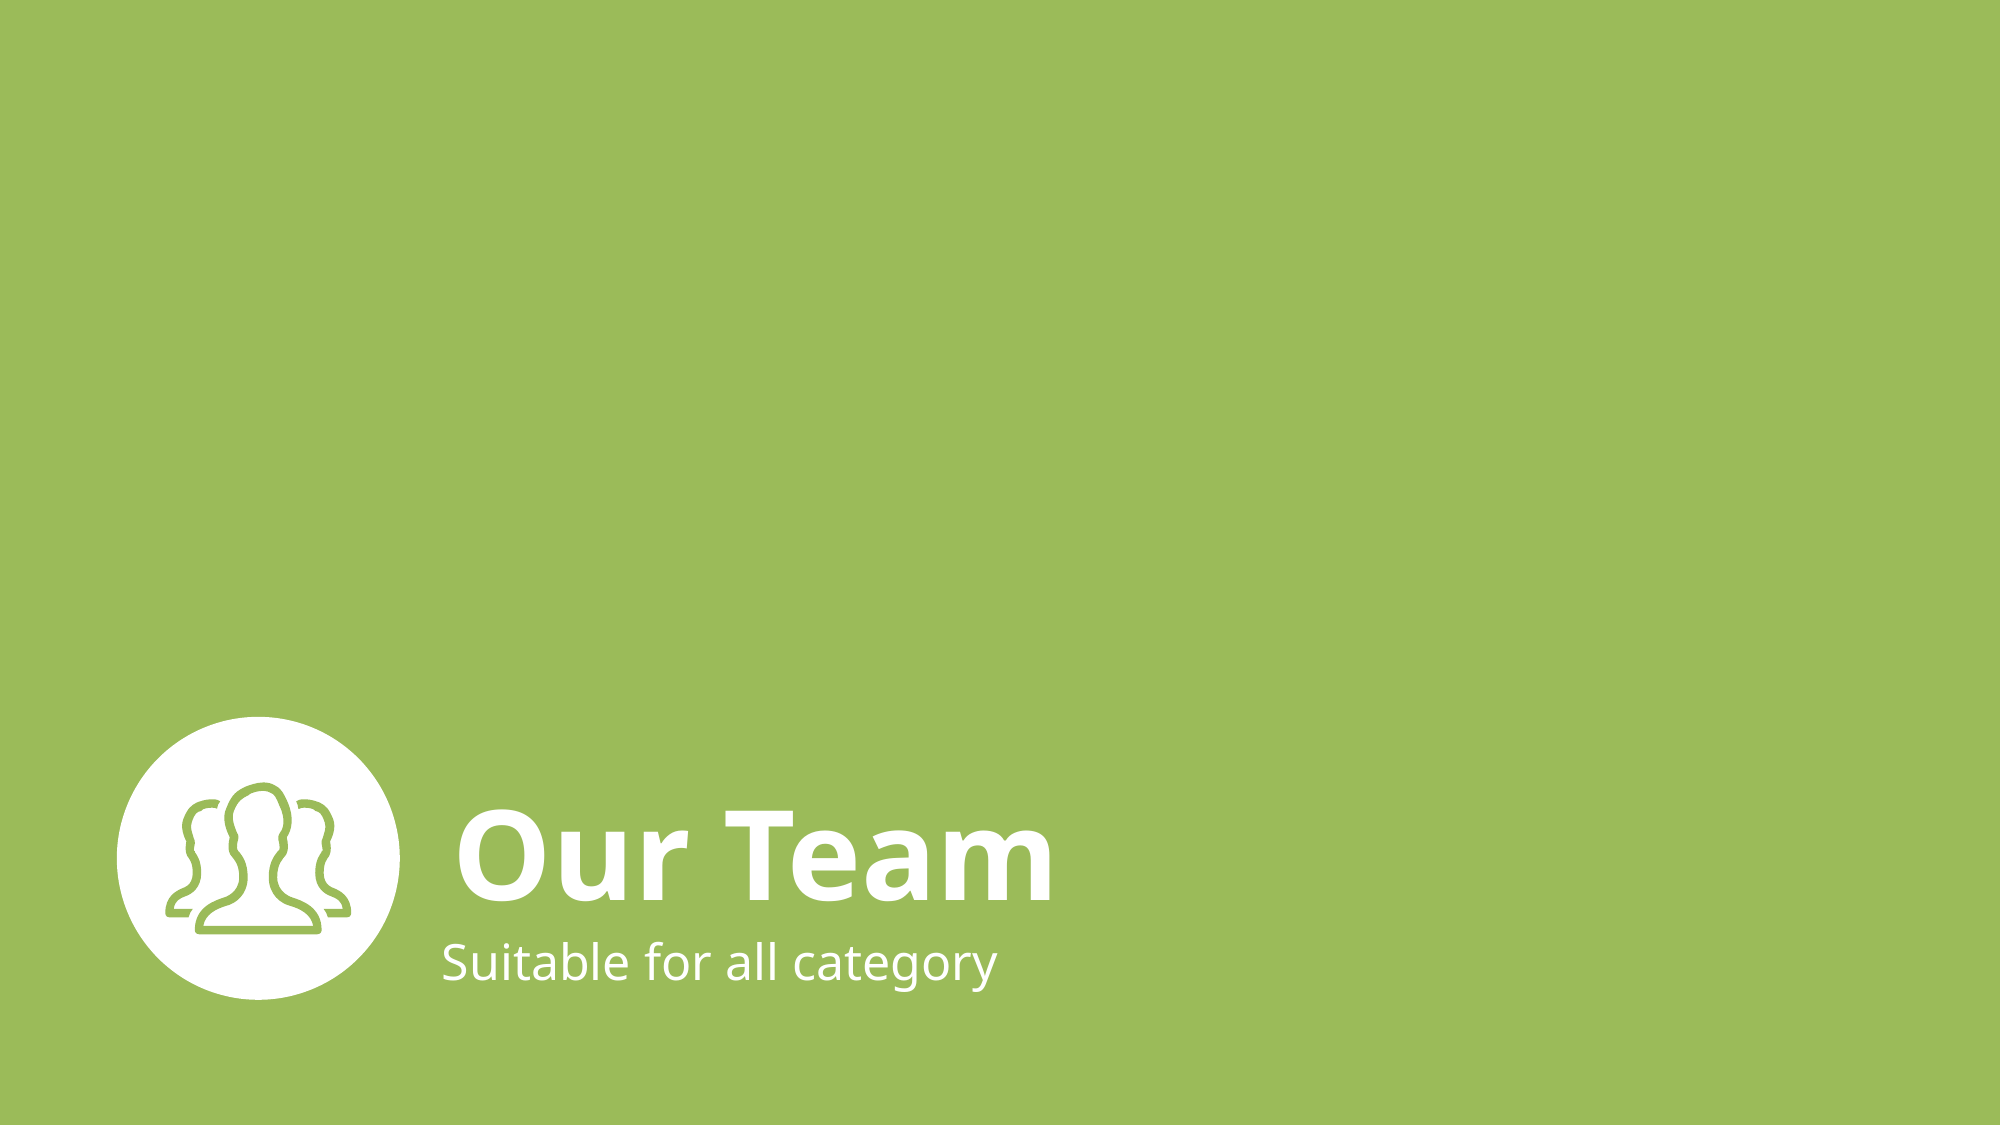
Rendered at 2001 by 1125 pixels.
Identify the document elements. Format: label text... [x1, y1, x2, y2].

text_box [296, 799, 352, 918]
text_box Our Team [438, 768, 1075, 893]
text_box Suitable for all category [427, 893, 1302, 999]
text_box [194, 782, 322, 935]
text_box [115, 715, 401, 1001]
text_box [165, 799, 221, 918]
